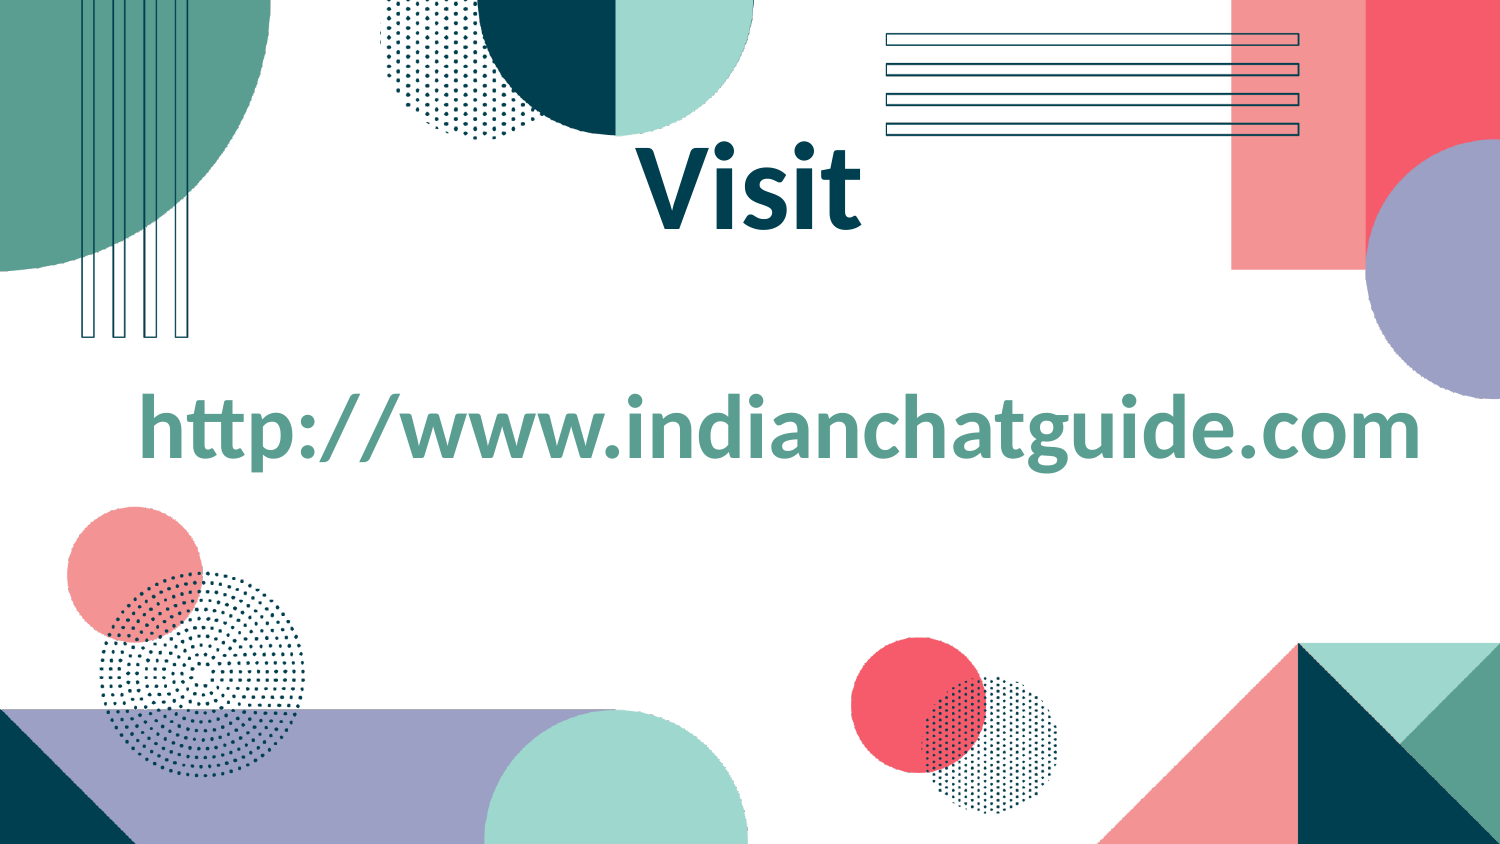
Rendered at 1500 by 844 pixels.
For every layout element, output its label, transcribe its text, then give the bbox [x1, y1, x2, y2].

picture [0, 0, 1500, 844]
text_box http://www.indianchatguide.com [112, 359, 1450, 485]
text_box Visit [299, 96, 1200, 262]
picture [888, 95, 1297, 104]
